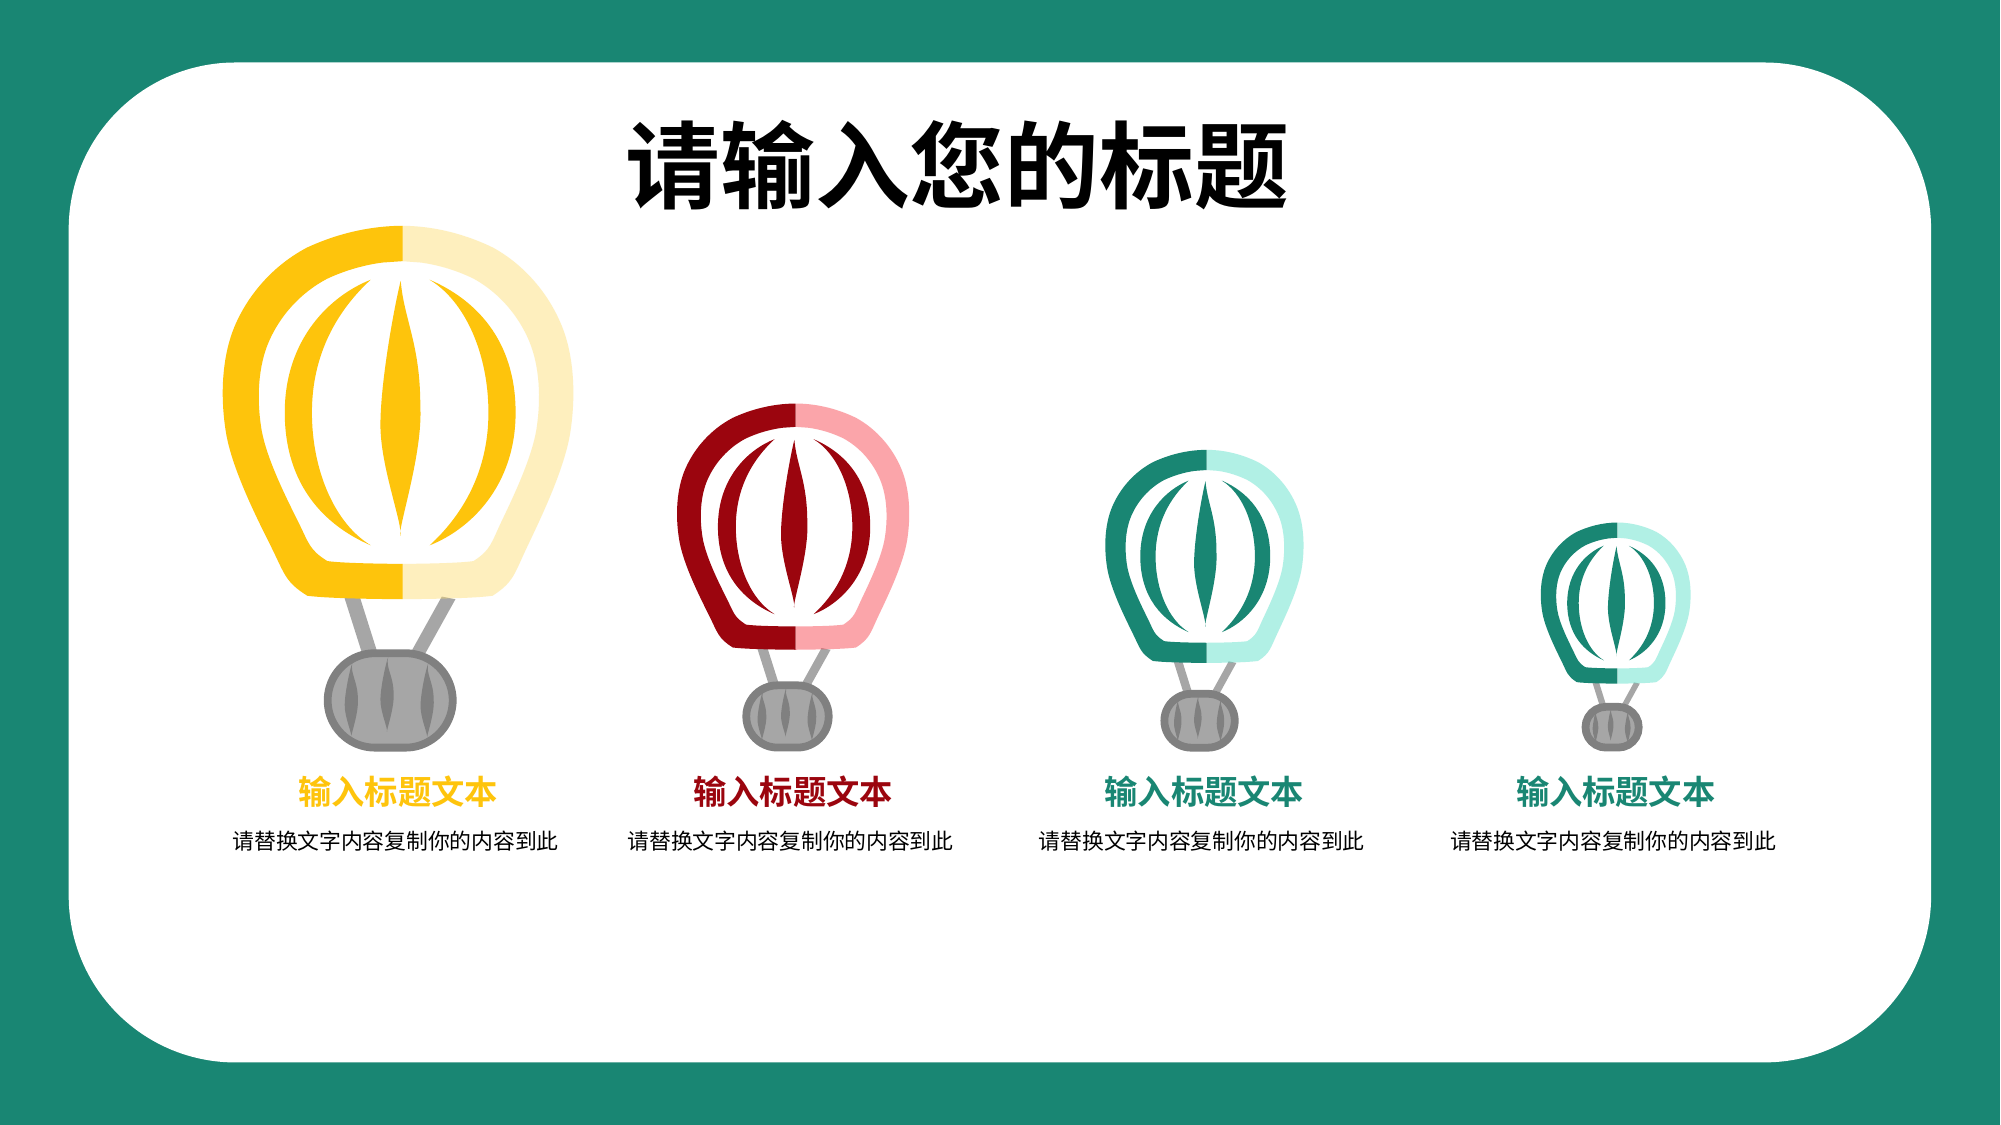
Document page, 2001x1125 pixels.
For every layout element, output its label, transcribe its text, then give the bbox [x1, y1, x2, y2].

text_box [1105, 449, 1304, 747]
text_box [1021, 747, 1388, 926]
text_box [222, 225, 574, 747]
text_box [1540, 522, 1691, 747]
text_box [677, 403, 910, 747]
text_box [214, 747, 582, 926]
text_box 请输入您的标题 [625, 106, 1309, 221]
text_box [610, 747, 977, 926]
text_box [1432, 747, 1799, 926]
